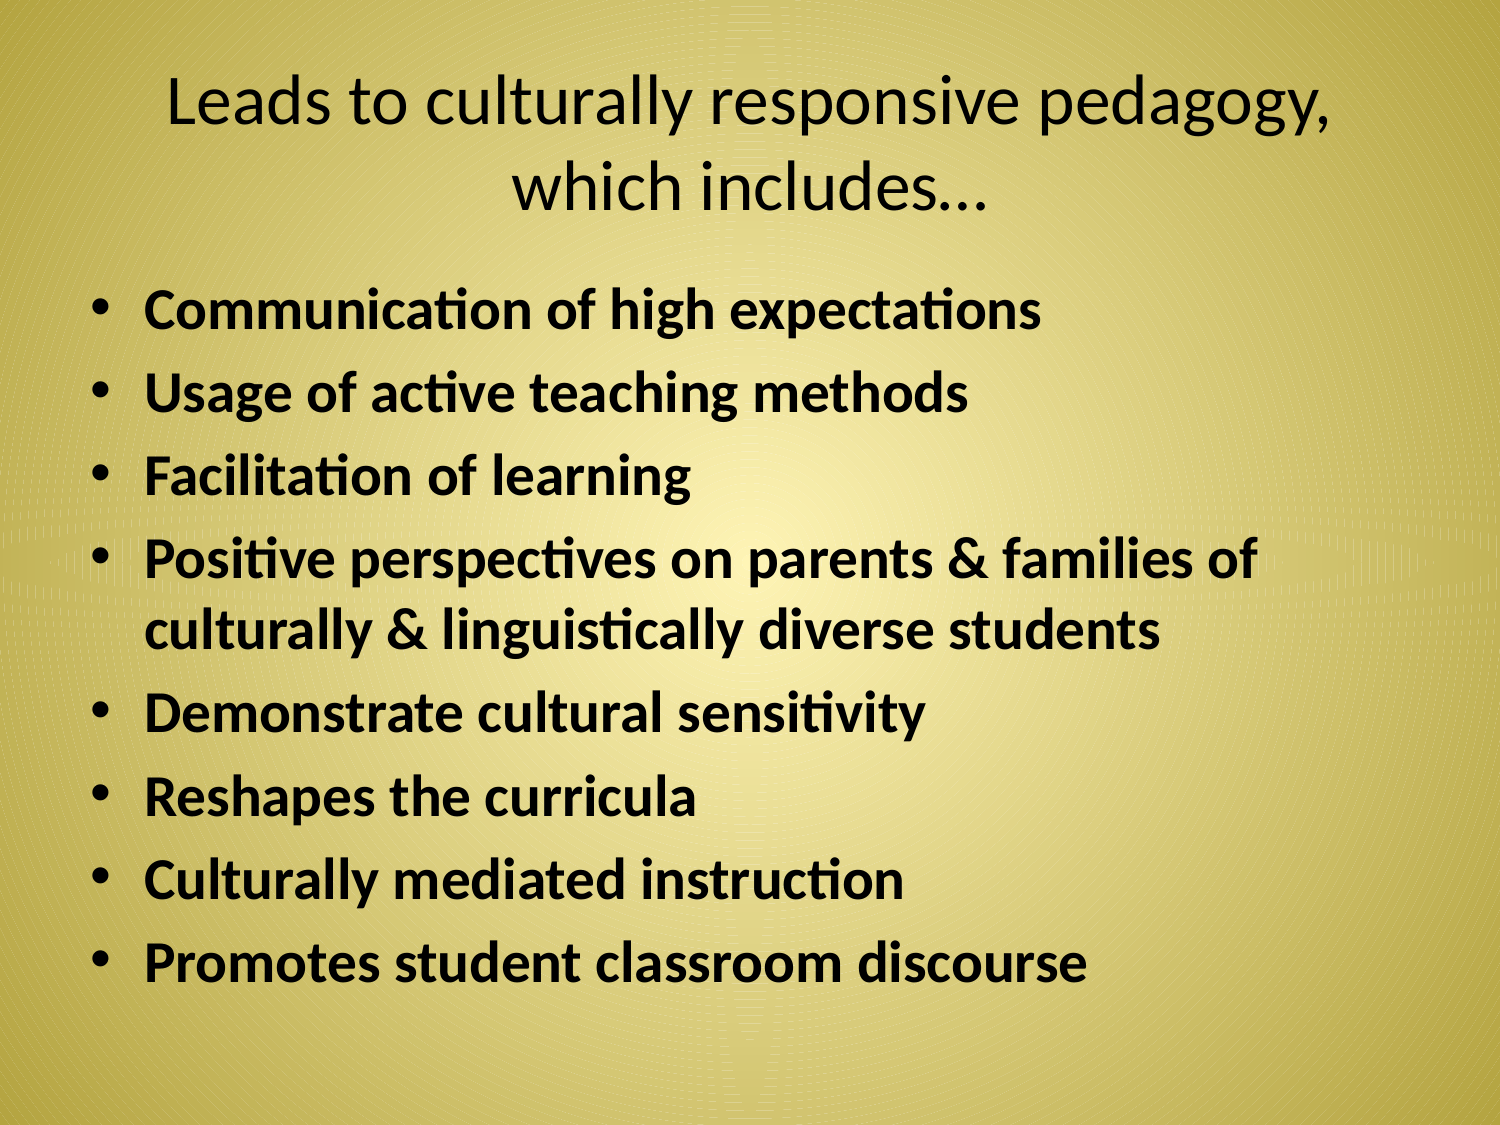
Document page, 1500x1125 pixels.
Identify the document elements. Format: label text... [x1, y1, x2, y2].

list Communication of high expectations Usage of active teaching methods Facilitation of learning Positive perspectives on parents & families of culturally & linguistically diverse students Demonstrate cultural sensitivity Reshapes the curricula Culturally mediated instruction Promotes student classroom discourse [75, 262, 1425, 1005]
title Leads to culturally responsive pedagogy, which includes… [75, 45, 1425, 233]
